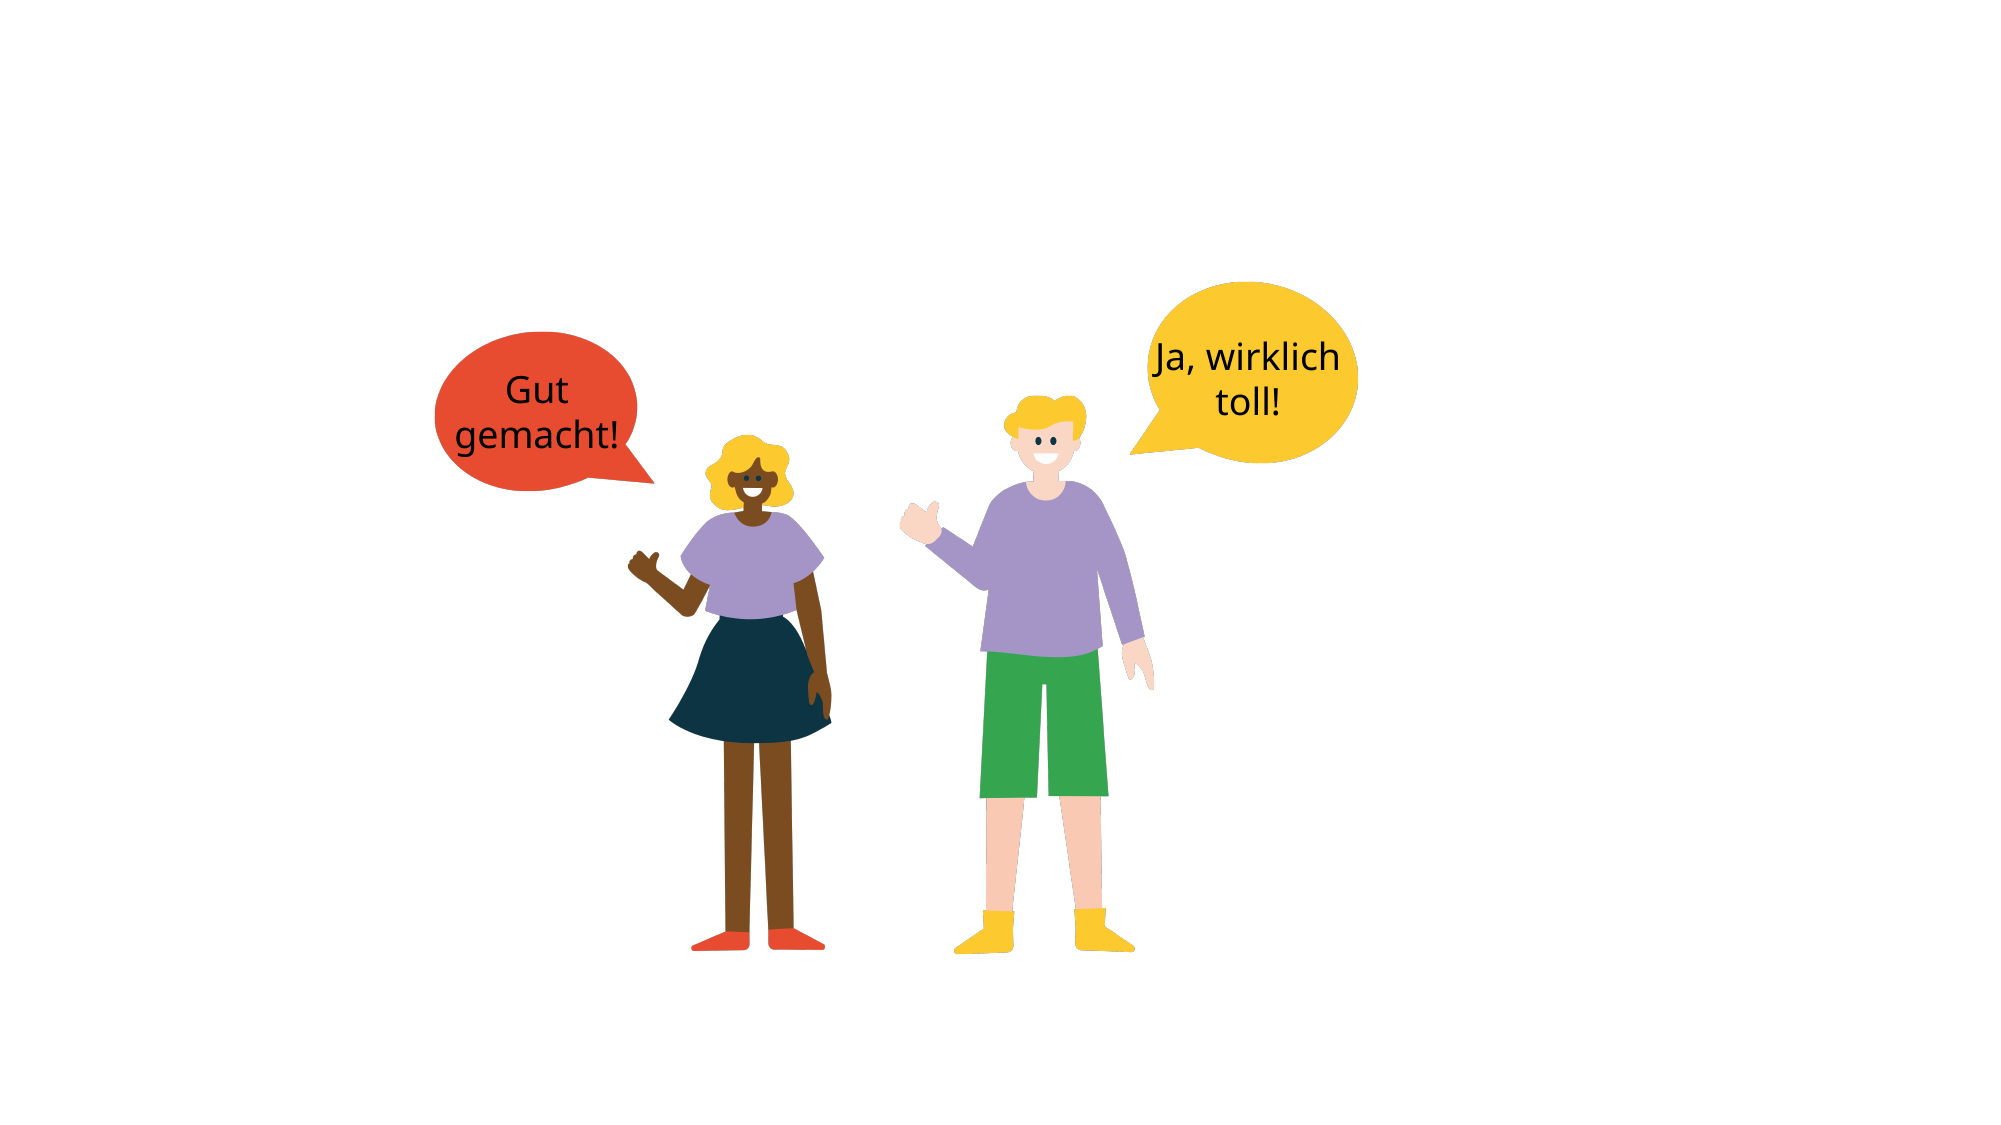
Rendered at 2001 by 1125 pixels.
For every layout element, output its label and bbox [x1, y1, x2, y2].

text_box [430, 273, 1364, 971]
